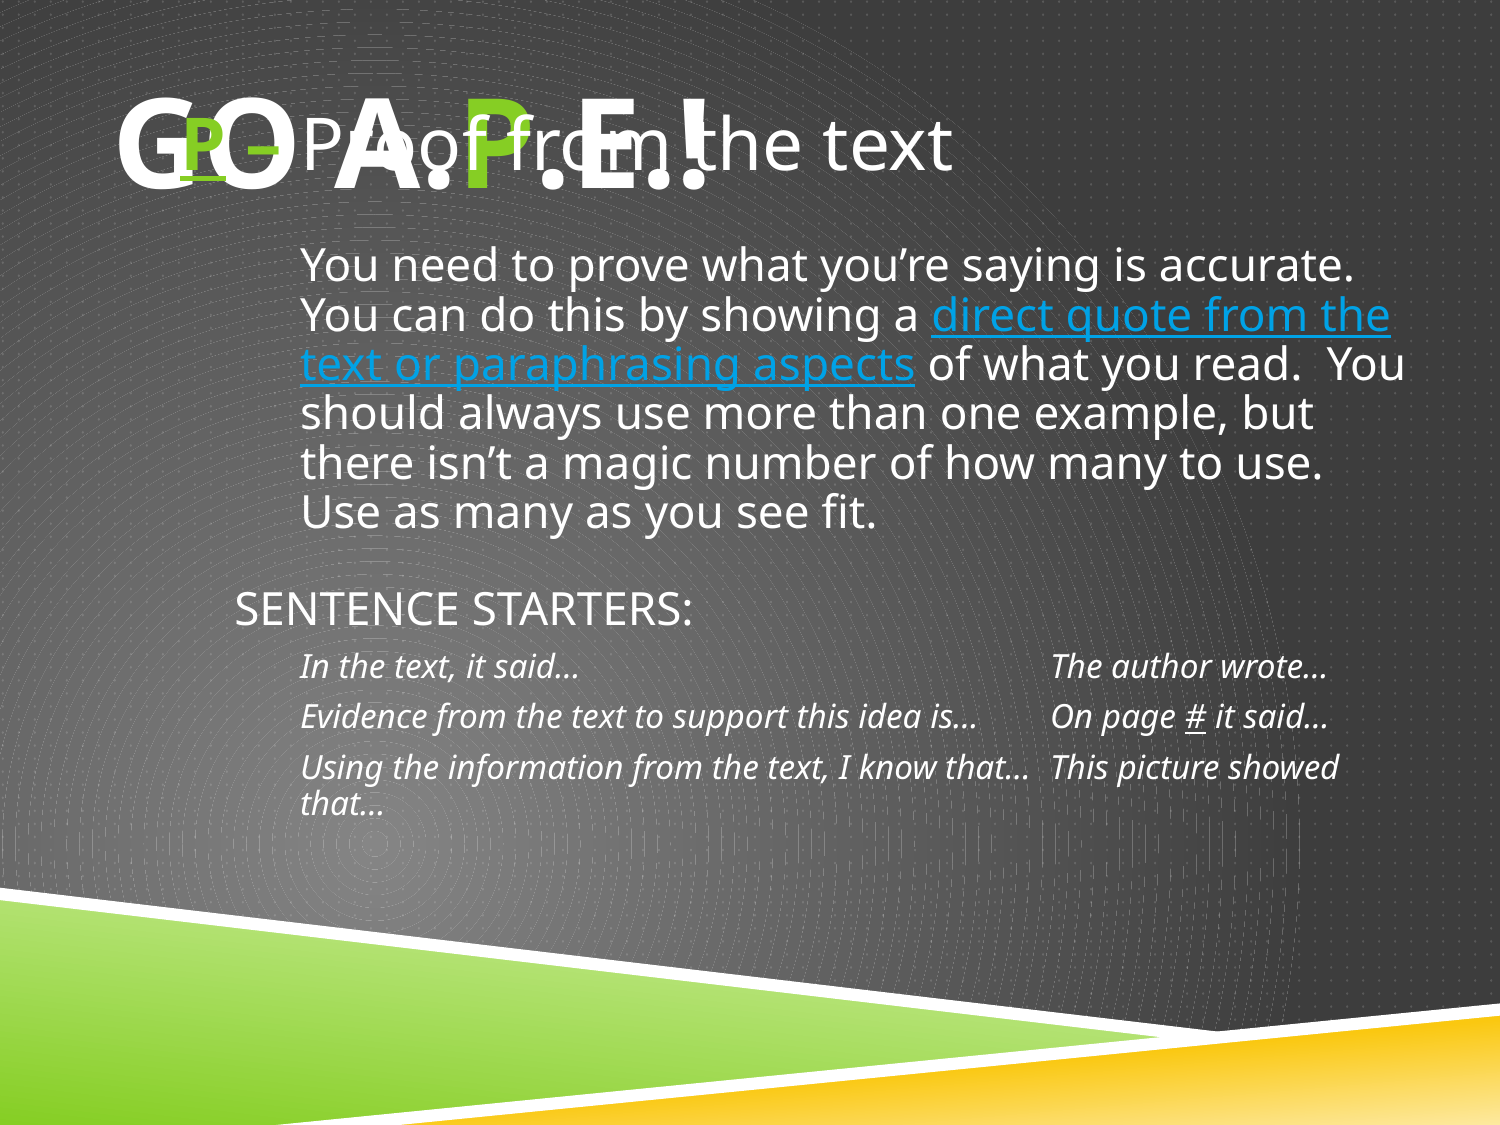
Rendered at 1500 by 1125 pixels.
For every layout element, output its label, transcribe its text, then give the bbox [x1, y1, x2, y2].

list P – Proof from the text You need to prove what you’re saying is accurate. You can do this by showing a direct quote from the text or paraphrasing aspects of what you read. You should always use more than one example, but there isn’t a magic number of how many to use. Use as many as you see fit. SENTENCE STARTERS: In the text, it said… The author wrote… Evidence from the text to support this idea is… On page # it said… Using the information from the text, I know that… This picture showed that… [112, 232, 1416, 915]
title GO A.P.E.! [112, 45, 1388, 232]
